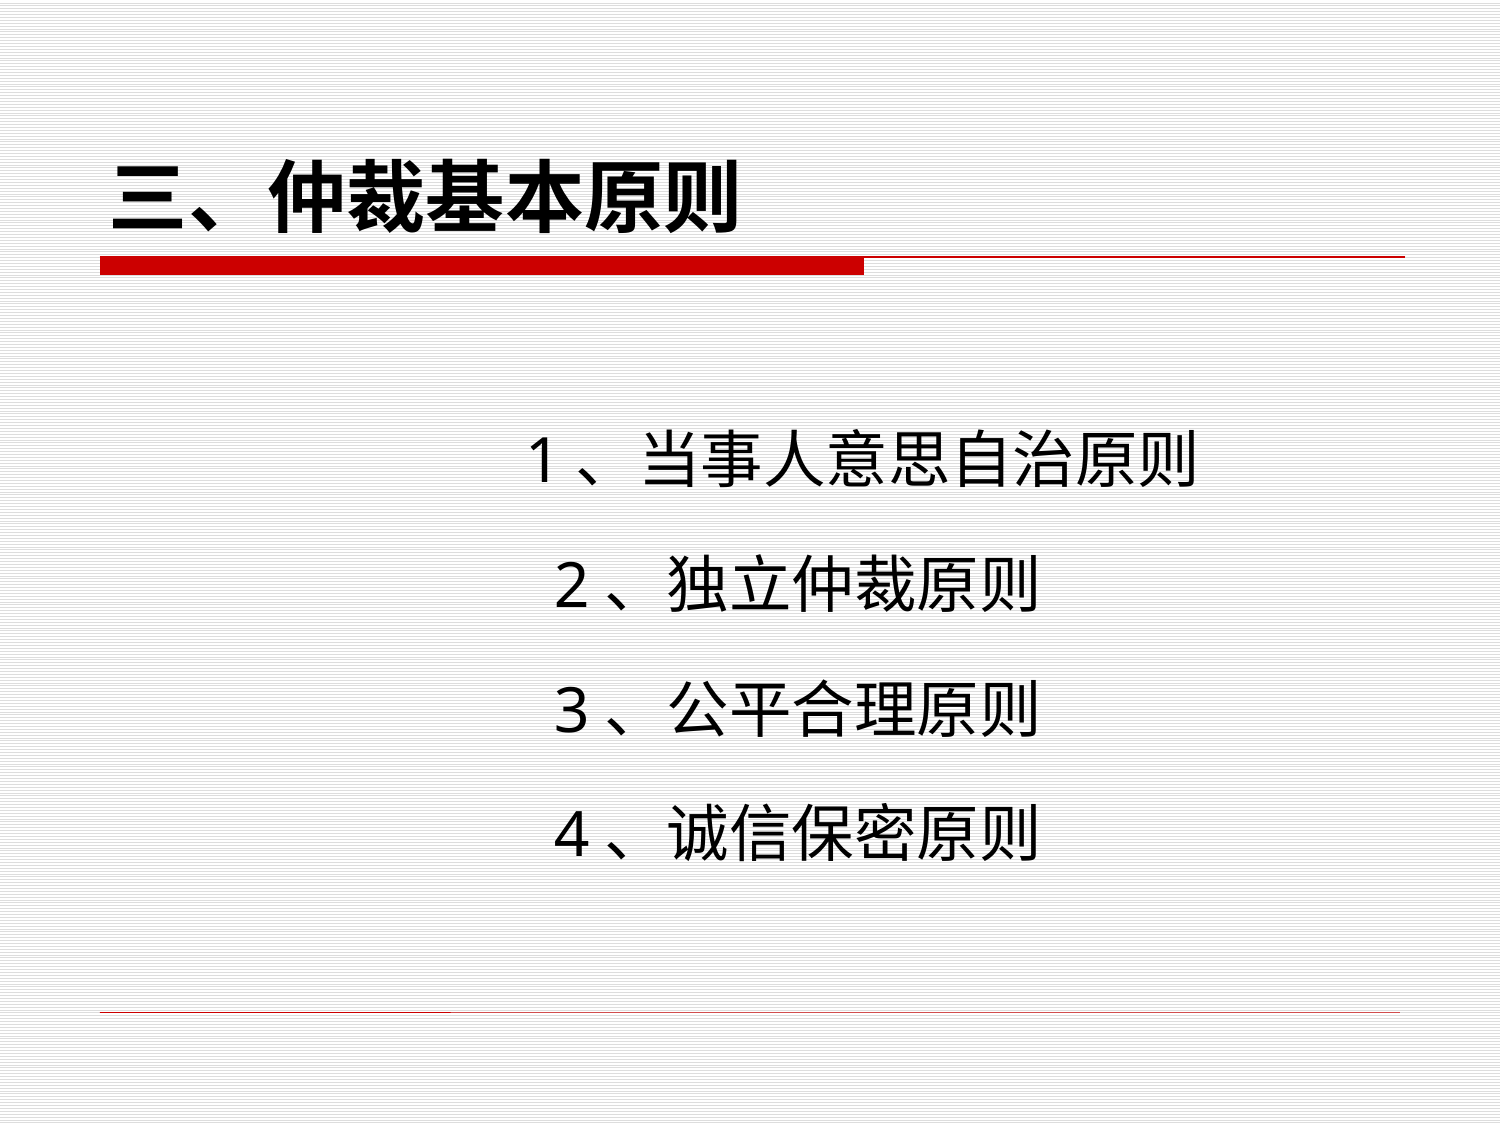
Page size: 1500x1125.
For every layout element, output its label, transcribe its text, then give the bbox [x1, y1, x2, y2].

list 1、当事人意思自治原则 2、独立仲裁原则 3、公平合理原则 4、诚信保密原则 [92, 287, 1406, 988]
title 三、仲裁基本原则 [93, 49, 1407, 250]
